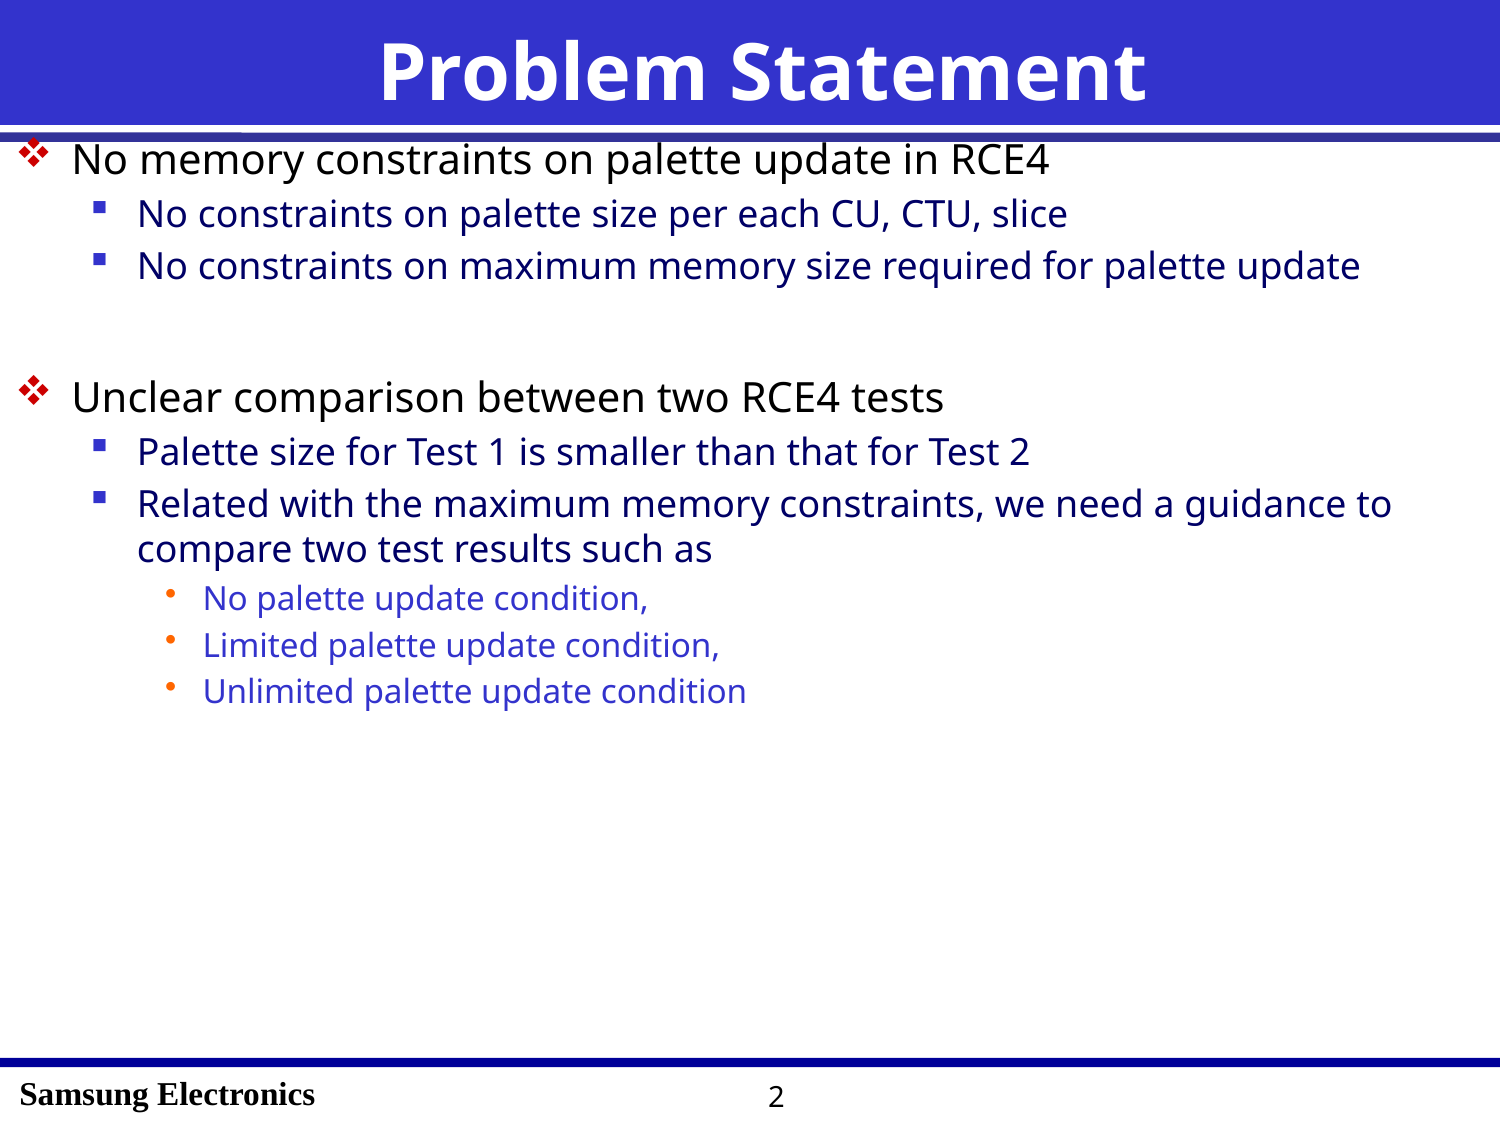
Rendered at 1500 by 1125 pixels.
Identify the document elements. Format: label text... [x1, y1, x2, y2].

list No memory constraints on palette update in RCE4 No constraints on palette size per each CU, CTU, slice No constraints on maximum memory size required for palette update Unclear comparison between two RCE4 tests Palette size for Test 1 is smaller than that for Test 2 Related with the maximum memory constraints, we need a guidance to compare two test results such as No palette update condition, Limited palette update condition, Unlimited palette update condition [0, 125, 1500, 1038]
slide_number 2 [662, 1070, 801, 1121]
title Problem Statement [87, 12, 1438, 125]
